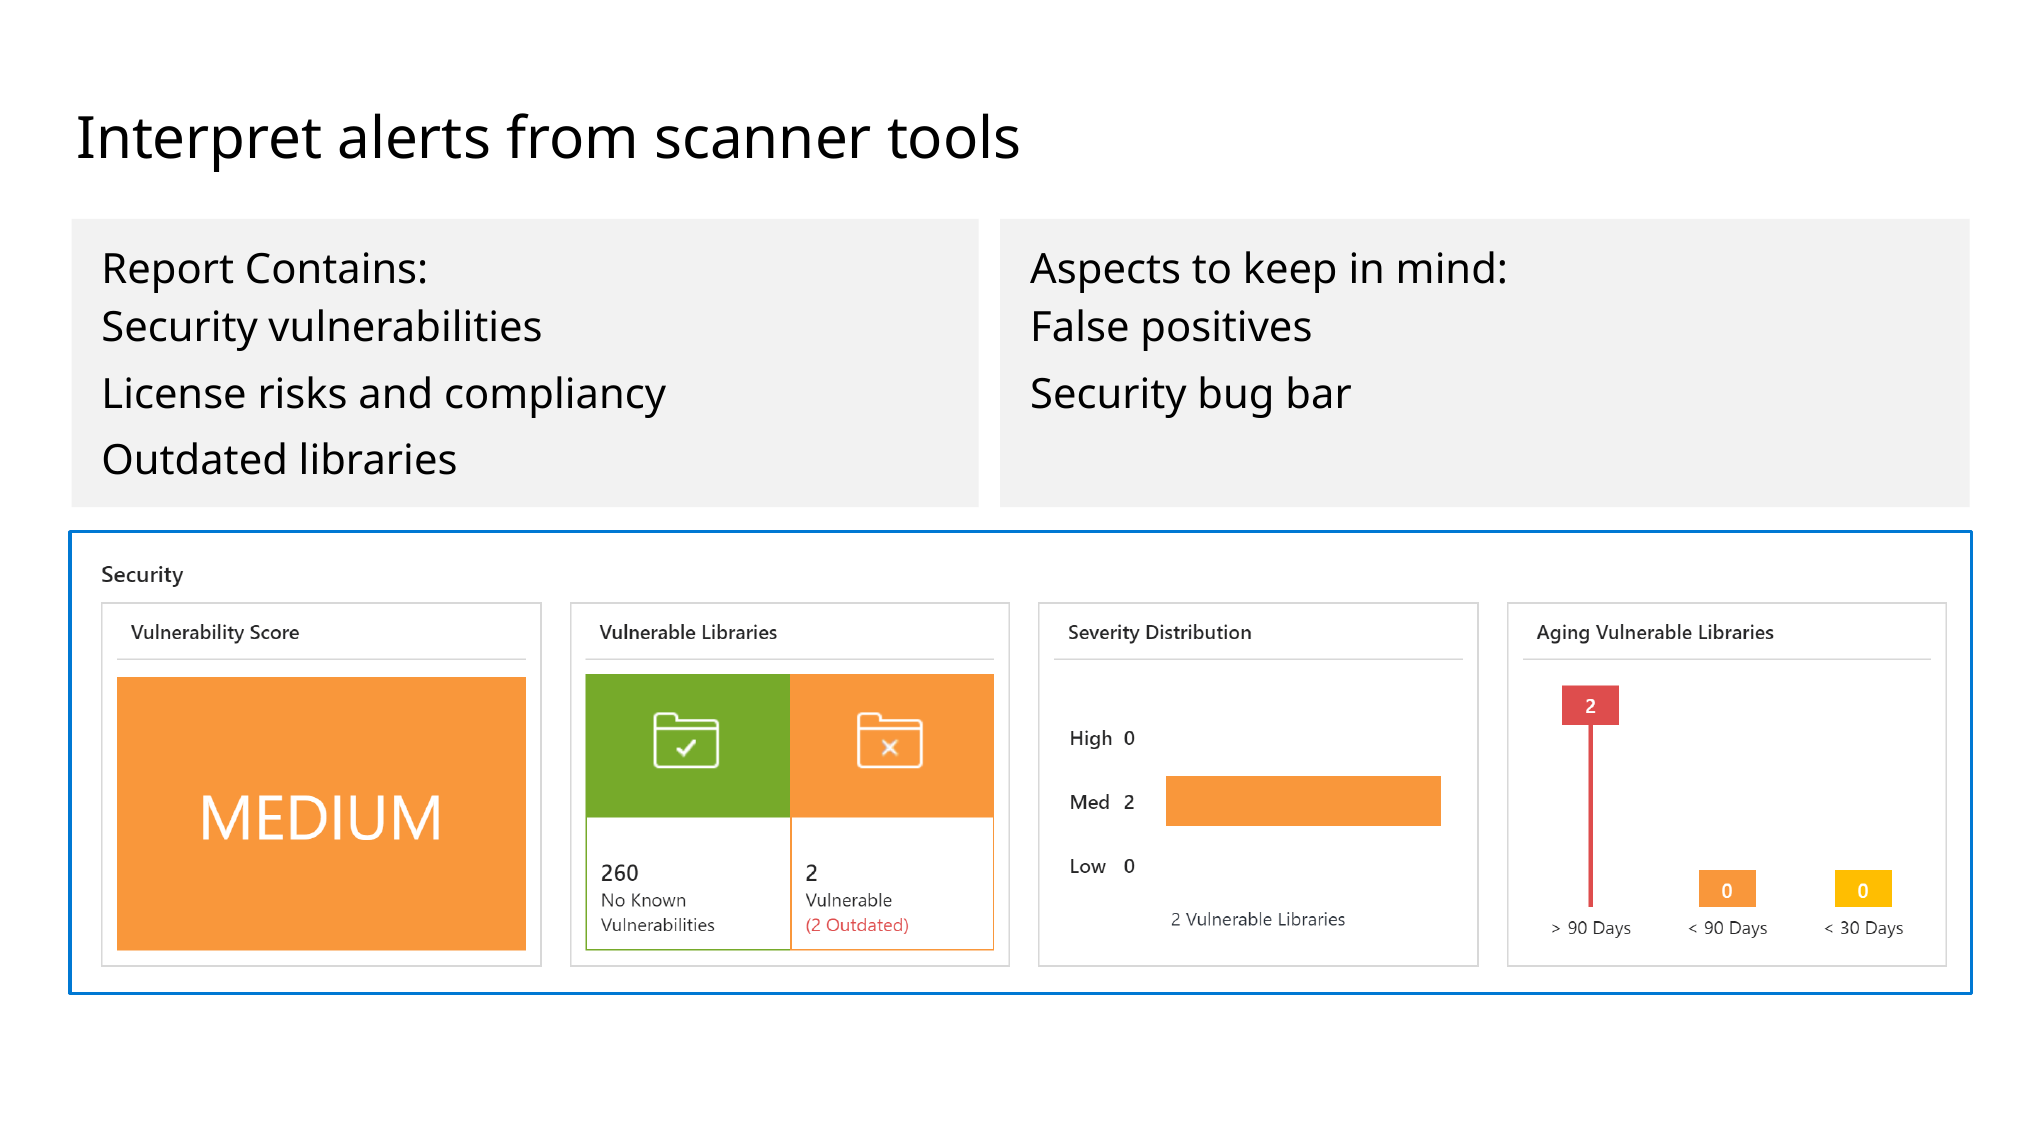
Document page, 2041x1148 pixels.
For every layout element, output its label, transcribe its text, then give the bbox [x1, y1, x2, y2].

text_box Report Contains: Security vulnerabilities License risks and compliancy Outdated libraries [71, 218, 979, 508]
picture [71, 532, 1970, 992]
title Interpret alerts from scanner tools [76, 103, 1969, 172]
text_box Aspects to keep in mind: False positives Security bug bar [1000, 218, 1970, 508]
